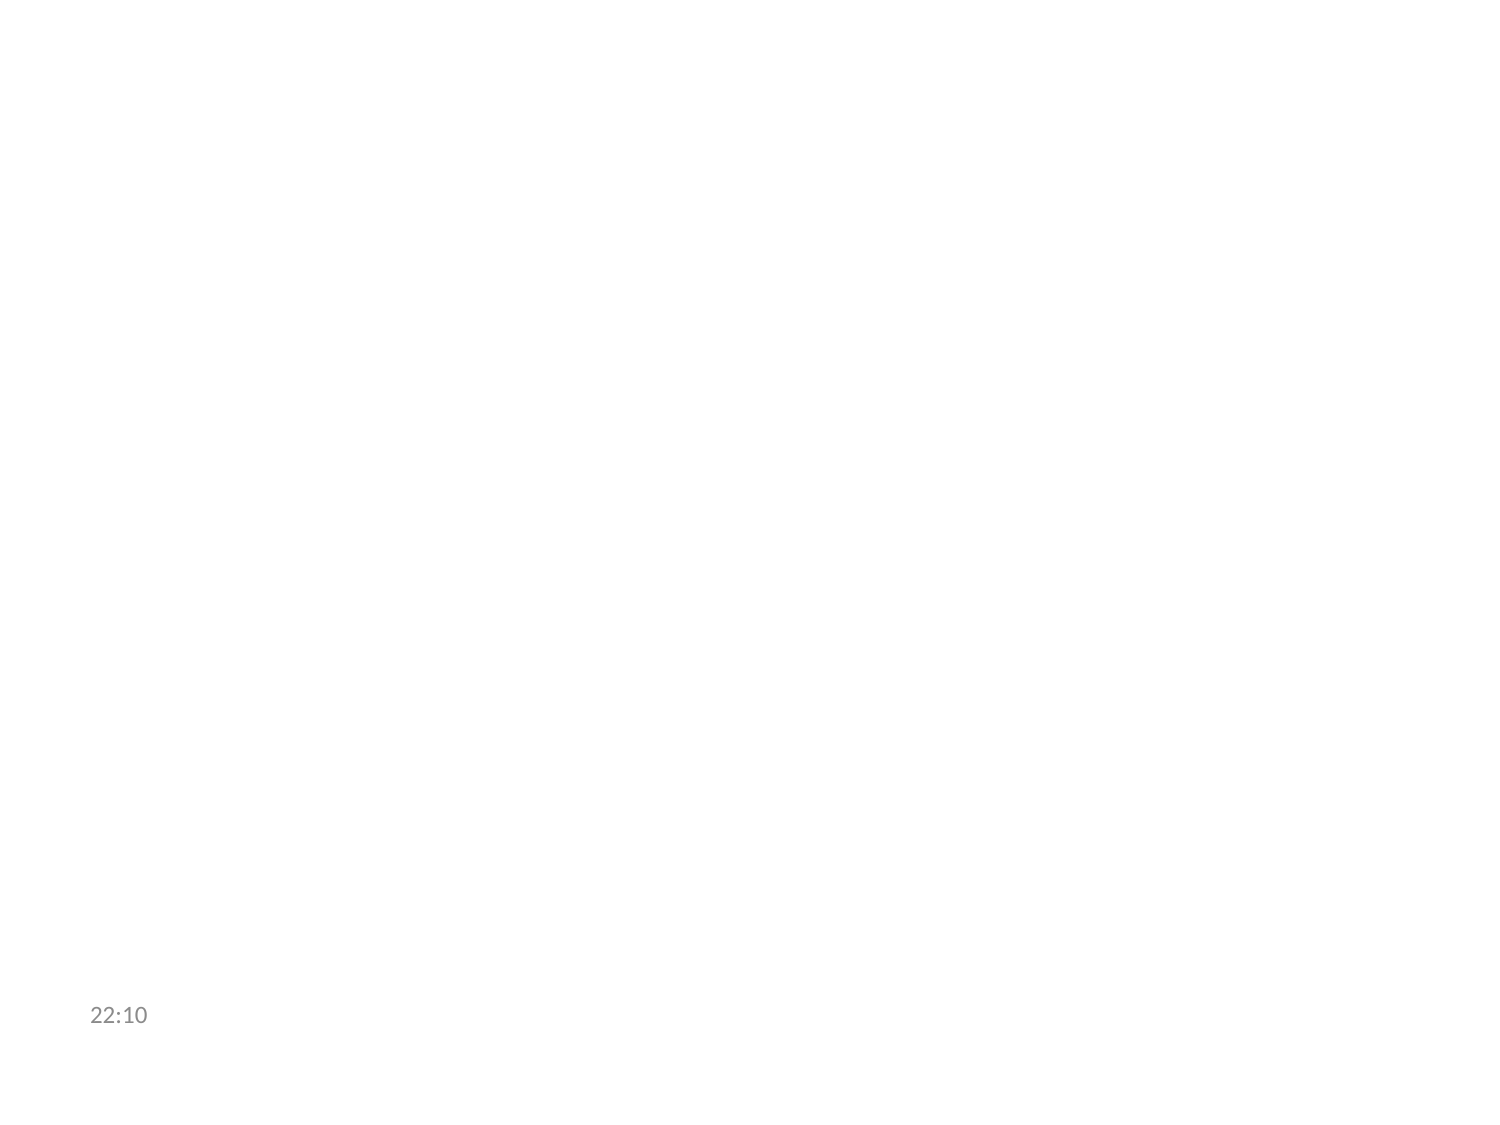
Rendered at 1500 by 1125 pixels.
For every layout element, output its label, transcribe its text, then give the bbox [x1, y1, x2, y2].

text_box 15:35 [75, 983, 425, 1044]
